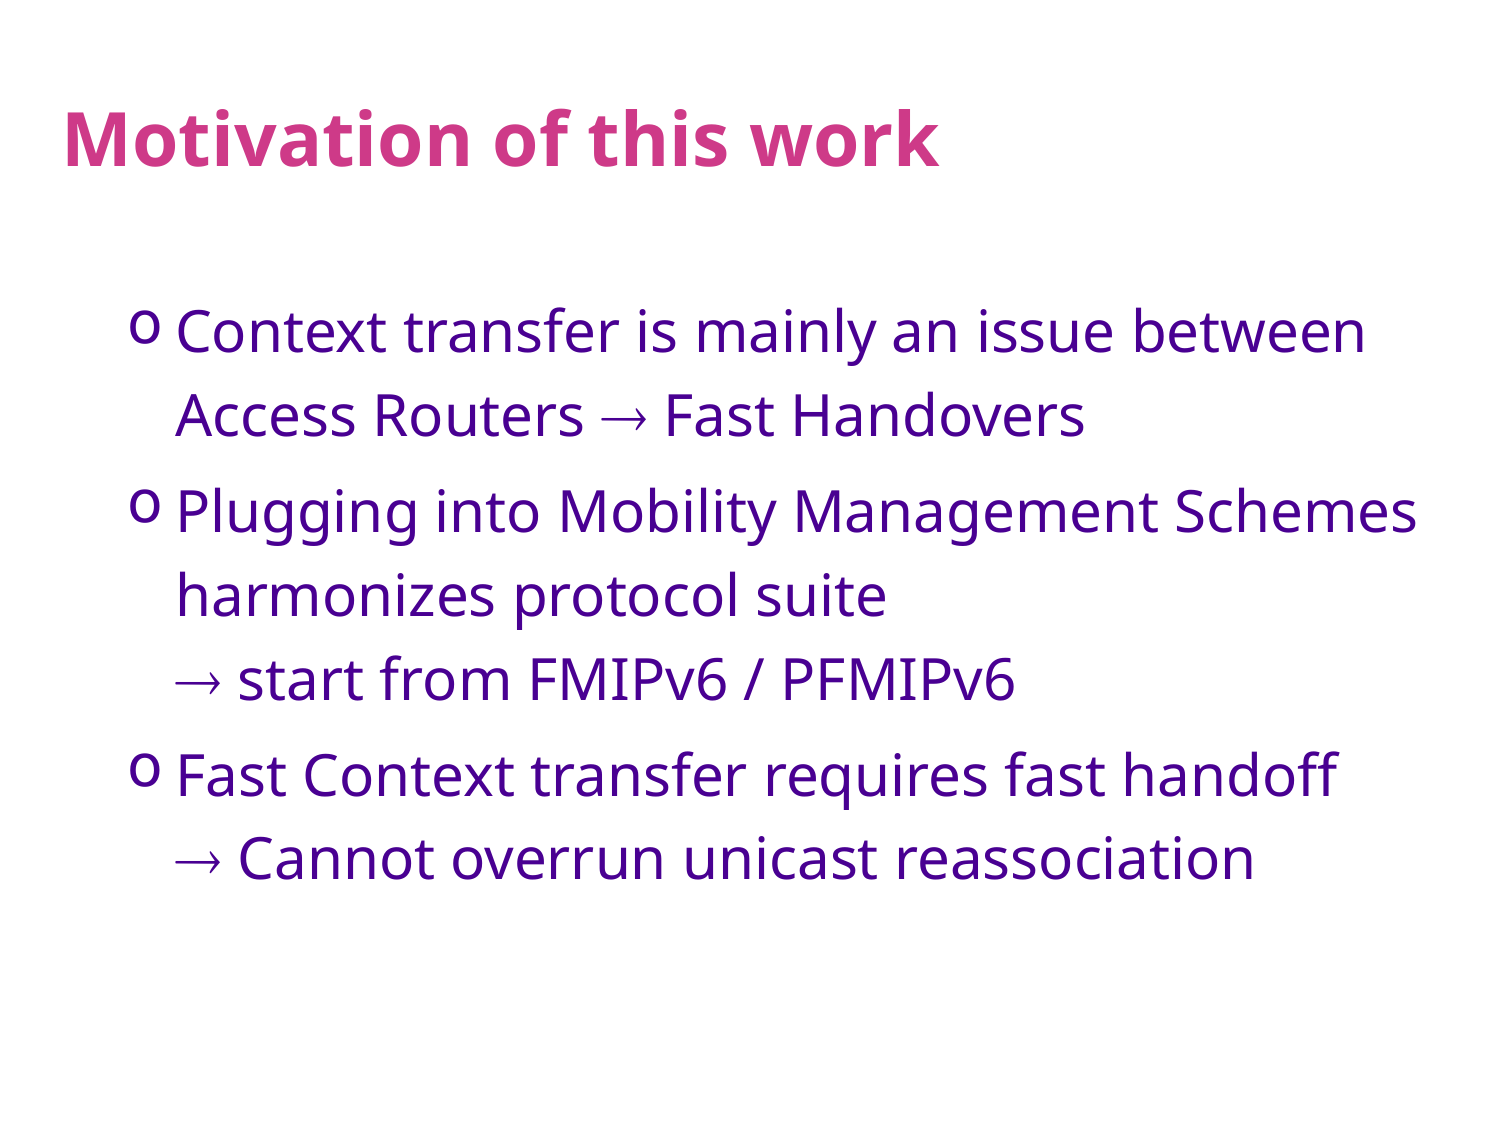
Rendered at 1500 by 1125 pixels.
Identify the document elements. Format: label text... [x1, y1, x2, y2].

title Motivation of this work [46, 42, 1323, 231]
list Context transfer is mainly an issue between Access Routers  Fast Handovers Plugging into Mobility Management Schemes harmonizes protocol suite  start from FMIPv6 / PFMIPv6 Fast Context transfer requires fast handoff  Cannot overrun unicast reassociation [111, 272, 1436, 1001]
